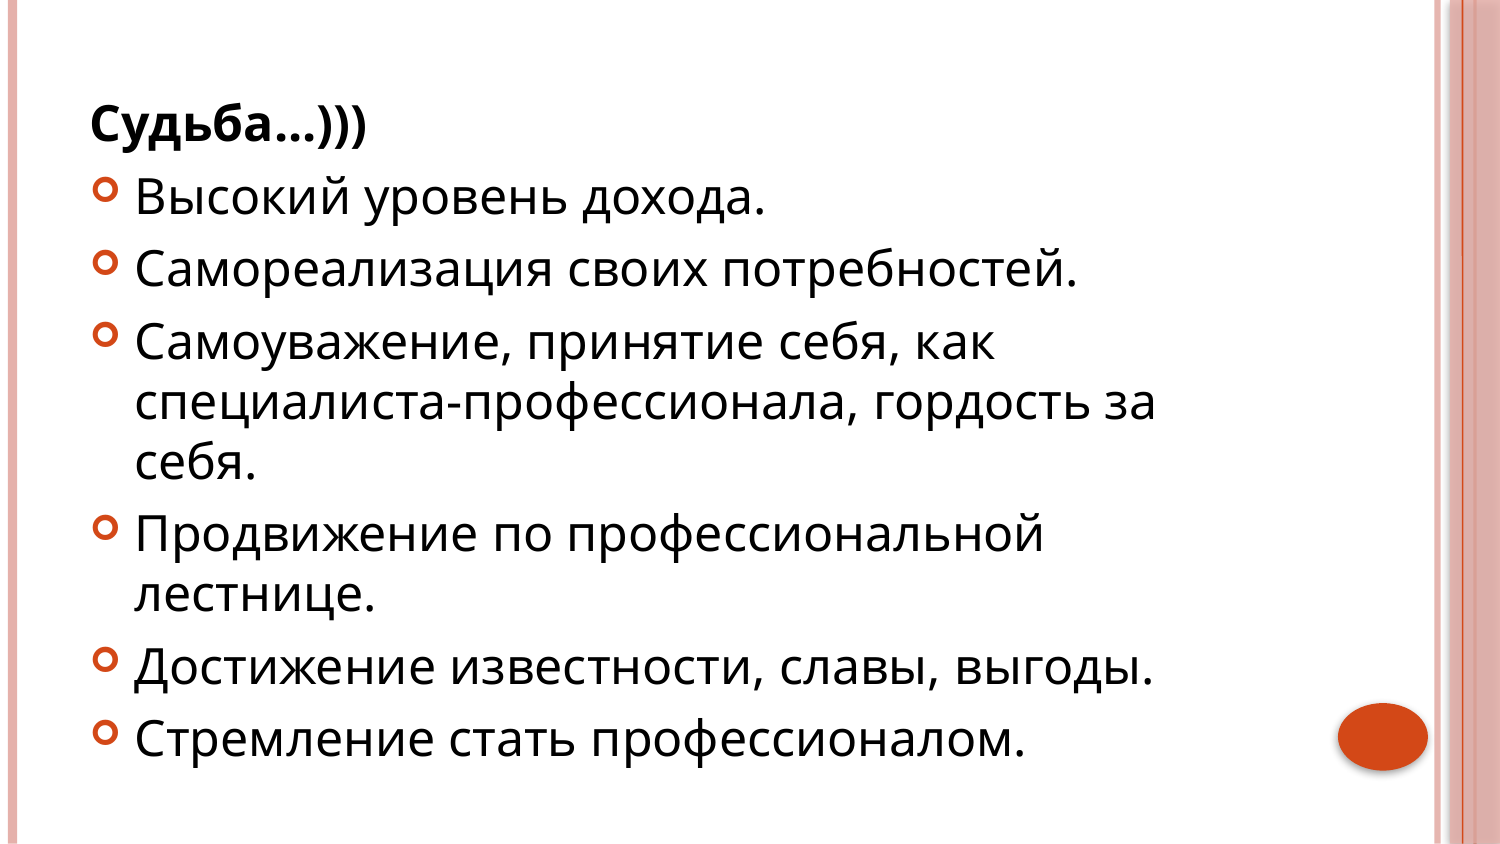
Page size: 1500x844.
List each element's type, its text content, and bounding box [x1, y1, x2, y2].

list Судьба...))) Высокий уровень дохода. Самореализация своих потребностей. Самоуважение, принятие себя, как специалиста-профессионала, гордость за себя. Продвижение по профессиональной лестнице. Достижение известности, славы, выгоды. Стремление стать профессионалом. [75, 84, 1300, 797]
